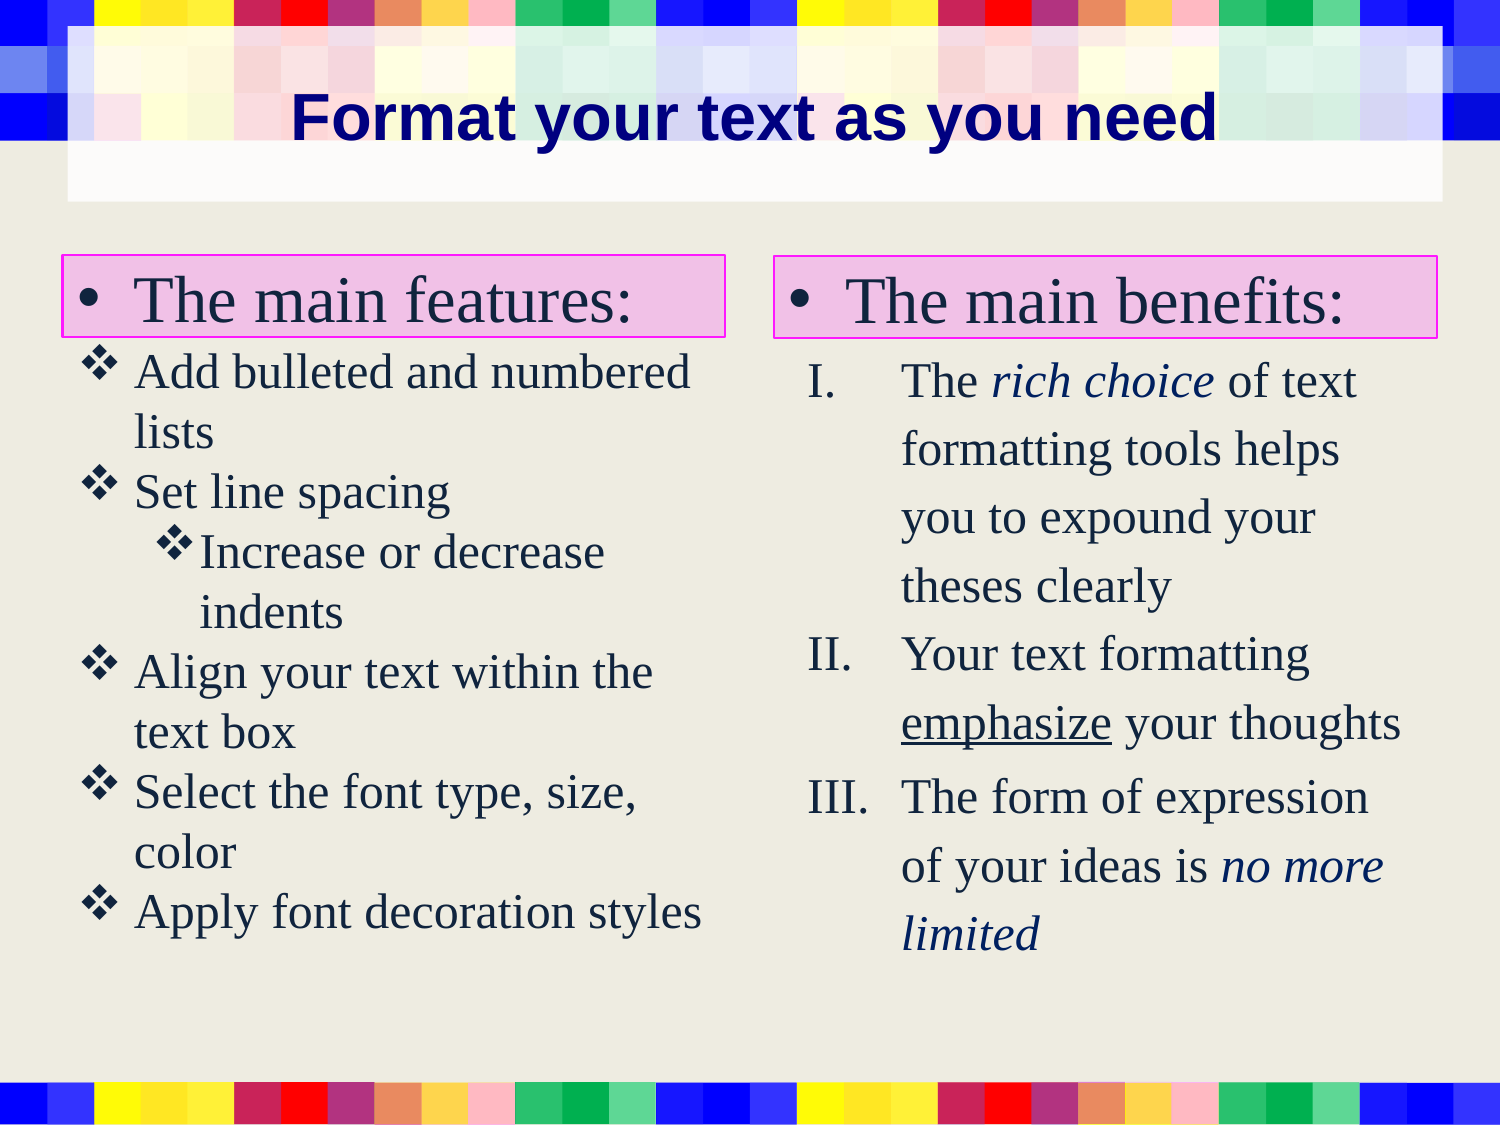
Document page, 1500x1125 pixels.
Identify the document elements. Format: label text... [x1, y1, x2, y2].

list Add bulleted and numbered lists Set line spacing Increase or decrease indents Align your text within the text box Select the font type, size, color Apply font decoration styles [62, 331, 726, 1023]
list The rich choiсe of text formatting tools helps you to expound your theses clearly Your text formatting emphasize your thoughts The form of expression of your ideas is no more limited [773, 338, 1437, 1023]
list The main features: [62, 255, 726, 331]
list The main benefits: [773, 256, 1437, 338]
title Format your text as you need [67, 26, 1443, 202]
